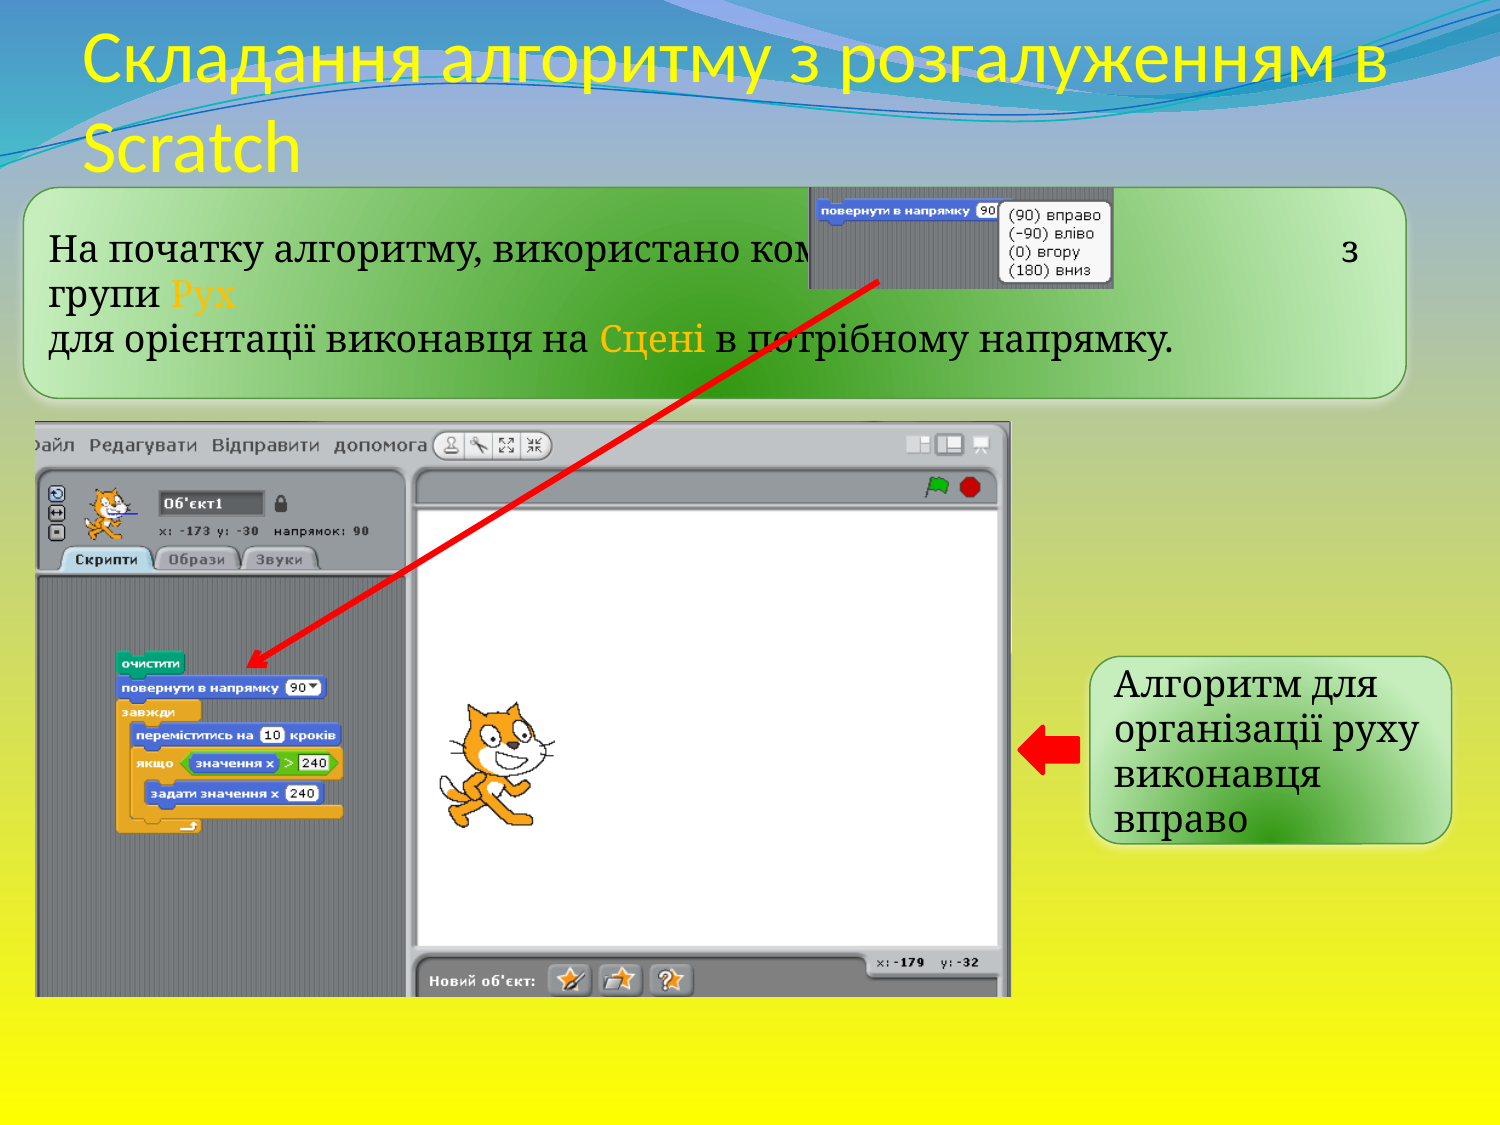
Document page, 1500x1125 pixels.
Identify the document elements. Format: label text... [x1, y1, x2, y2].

text_box Алгоритм для організації руху виконавця вправо [1089, 655, 1453, 845]
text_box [245, 280, 880, 669]
text_box [1018, 724, 1081, 776]
picture [34, 421, 1012, 997]
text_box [23, 187, 1407, 399]
title Складання алгоритму з розгалуженням в Scratch [82, 0, 1432, 188]
